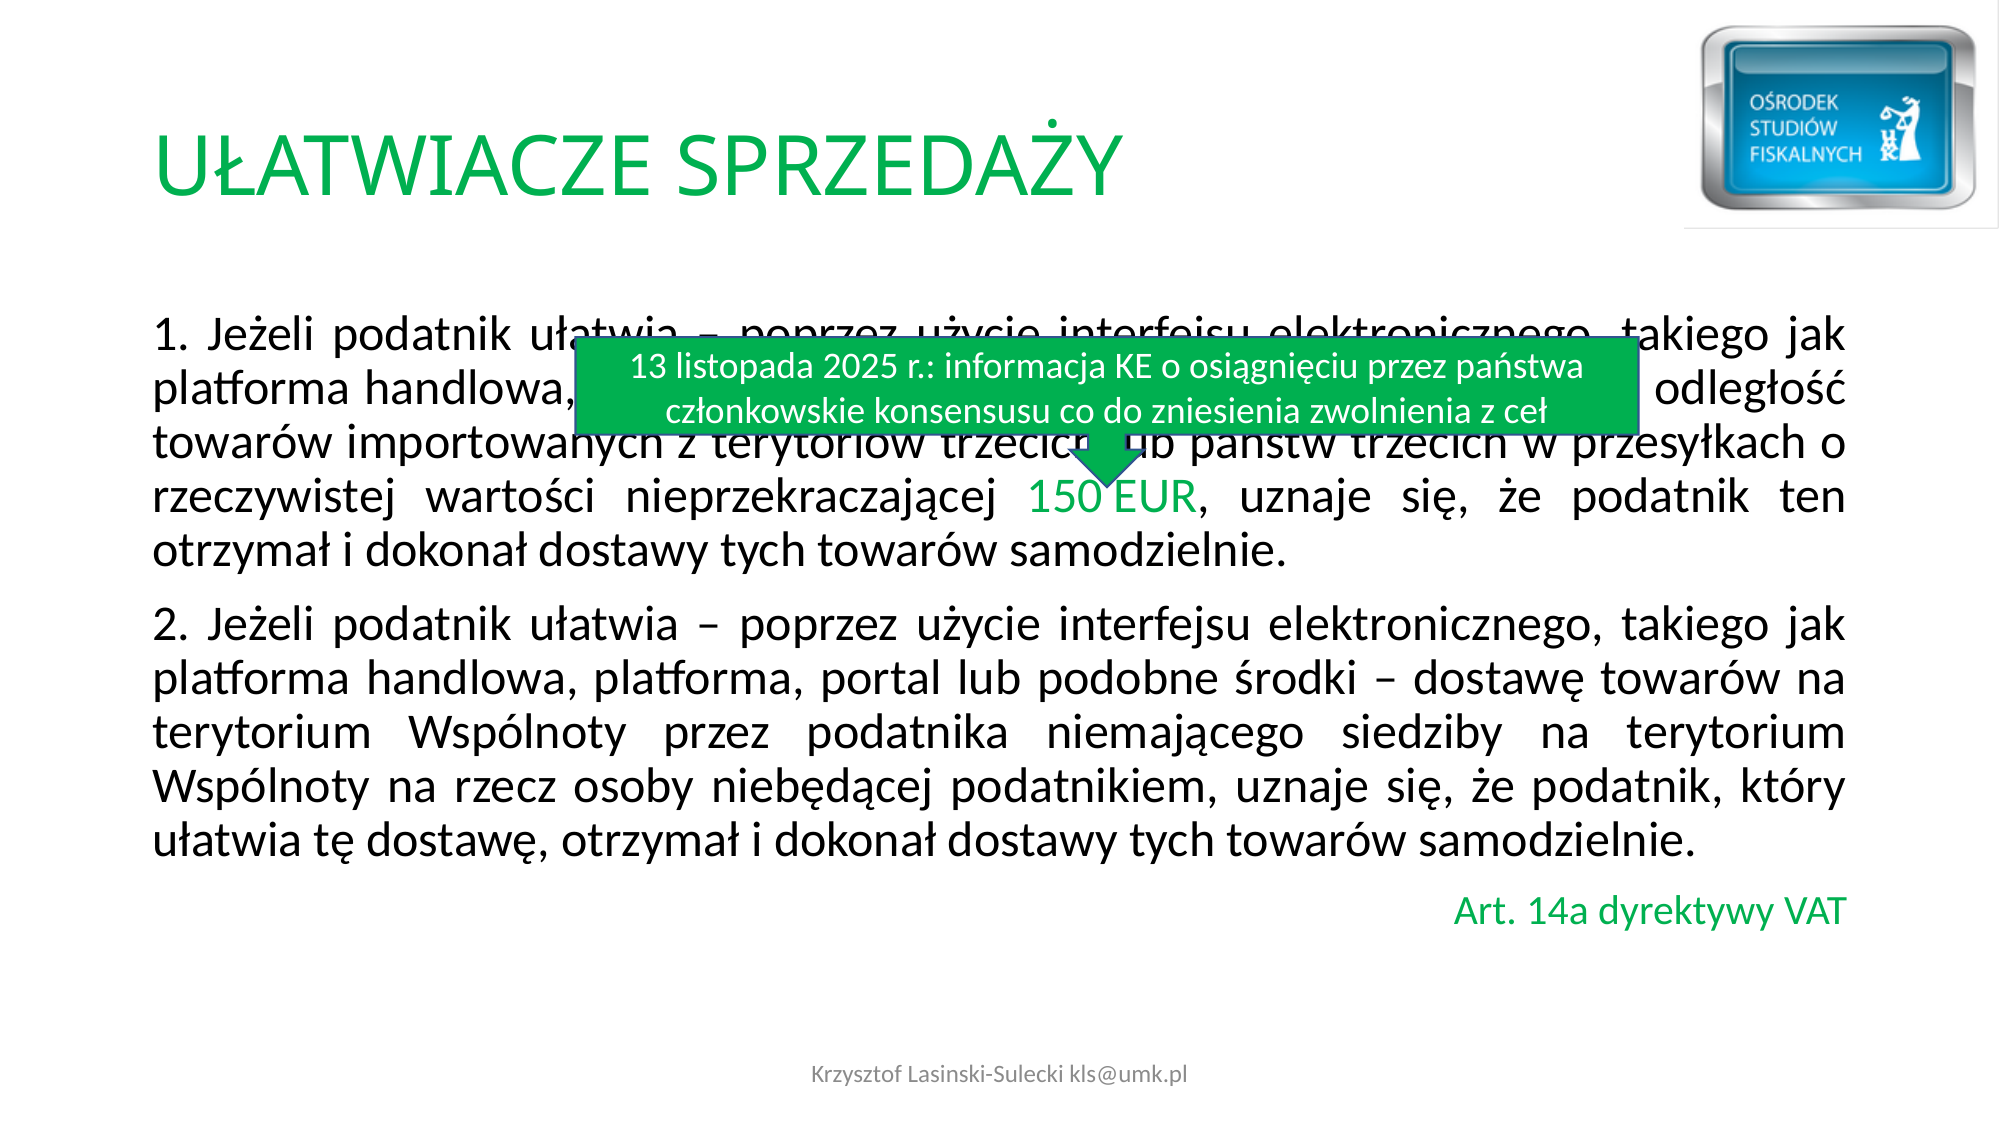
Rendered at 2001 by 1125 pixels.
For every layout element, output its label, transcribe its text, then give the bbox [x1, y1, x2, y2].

footer Krzysztof Lasinski-Sulecki kls@umk.pl [662, 1042, 1338, 1103]
text_box 13 listopada 2025 r.: informacja KE o osiągnięciu przez państwa członkowskie konsensusu co do zniesienia zwolnienia z ceł [574, 336, 1640, 489]
picture [1684, 0, 2000, 230]
list 1. Jeżeli podatnik ułatwia – poprzez użycie interfejsu elektronicznego, takiego jak platforma handlowa, platforma, portal lub podobne środki – sprzedaż na odległość towarów importowanych z terytoriów trzecich lub państw trzecich w przesyłkach o rzeczywistej wartości nieprzekraczającej 150 EUR, uznaje się, że podatnik ten otrzymał i dokonał dostawy tych towarów samodzielnie. 2. Jeżeli podatnik ułatwia – poprzez użycie interfejsu elektronicznego, takiego jak platforma handlowa, platforma, portal lub podobne środki – dostawę towarów na terytorium Wspólnoty przez podatnika niemającego siedziby na terytorium Wspólnoty na rzecz osoby niebędącej podatnikiem, uznaje się, że podatnik, który ułatwia tę dostawę, otrzymał i dokonał dostawy tych towarów samodzielnie. Art. 14a dyrektywy VAT [137, 299, 1863, 1014]
title UŁATWIACZE SPRZEDAŻY [137, 59, 1863, 278]
